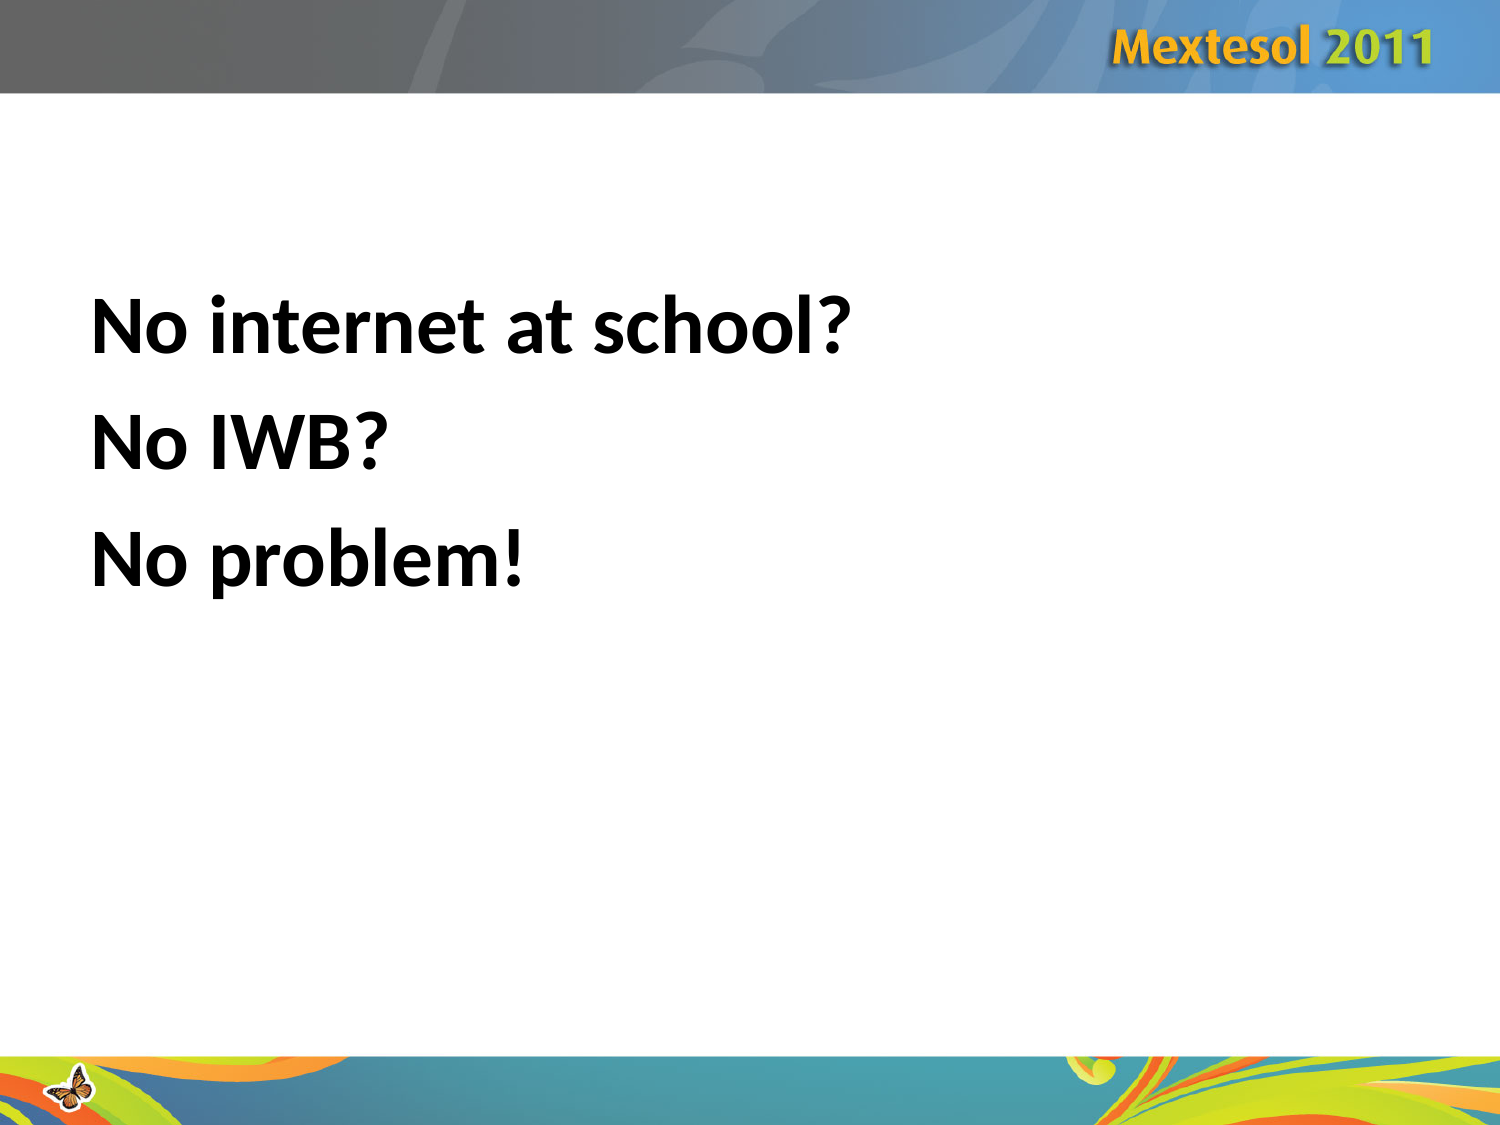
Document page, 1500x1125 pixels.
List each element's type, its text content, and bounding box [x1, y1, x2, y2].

list No internet at school? No IWB? No problem! [75, 262, 1425, 1005]
picture [0, 0, 1500, 1125]
